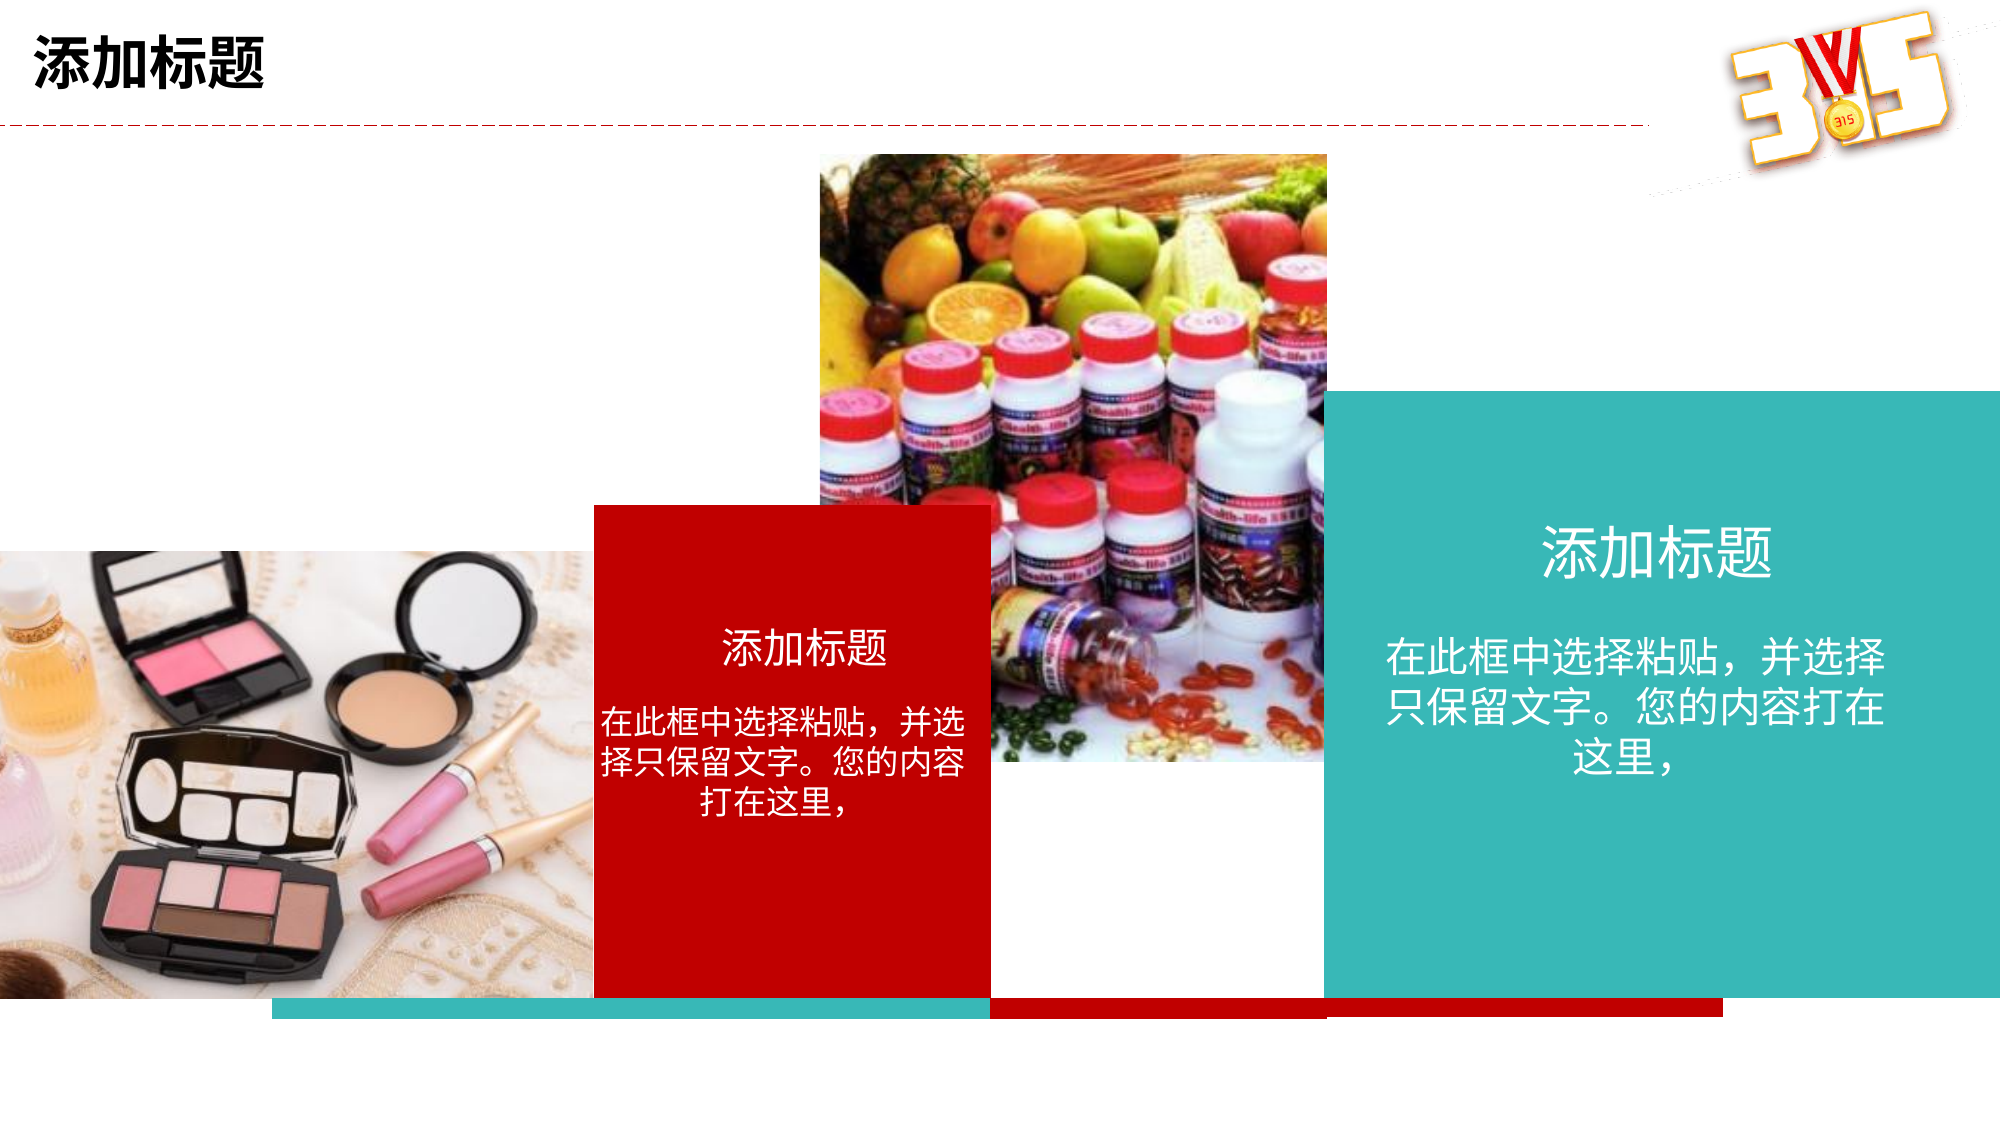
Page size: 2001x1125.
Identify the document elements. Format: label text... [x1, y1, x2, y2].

text_box [1325, 998, 1723, 1017]
picture [1649, 0, 2001, 197]
text_box 在此框中选择粘贴，并选择只保留文字。您的内容打在这里， [1361, 623, 1910, 789]
text_box [594, 505, 991, 999]
text_box [271, 998, 601, 1020]
text_box [818, 153, 1329, 764]
text_box 添加标题 [1525, 508, 1789, 594]
text_box 添加标题 [706, 614, 904, 680]
text_box [0, 549, 594, 1000]
text_box 在此框中选择粘贴，并选择只保留文字。您的内容打在这里， [584, 693, 982, 829]
text_box [601, 999, 990, 1020]
text_box [990, 998, 1328, 1020]
text_box [1323, 391, 2000, 999]
